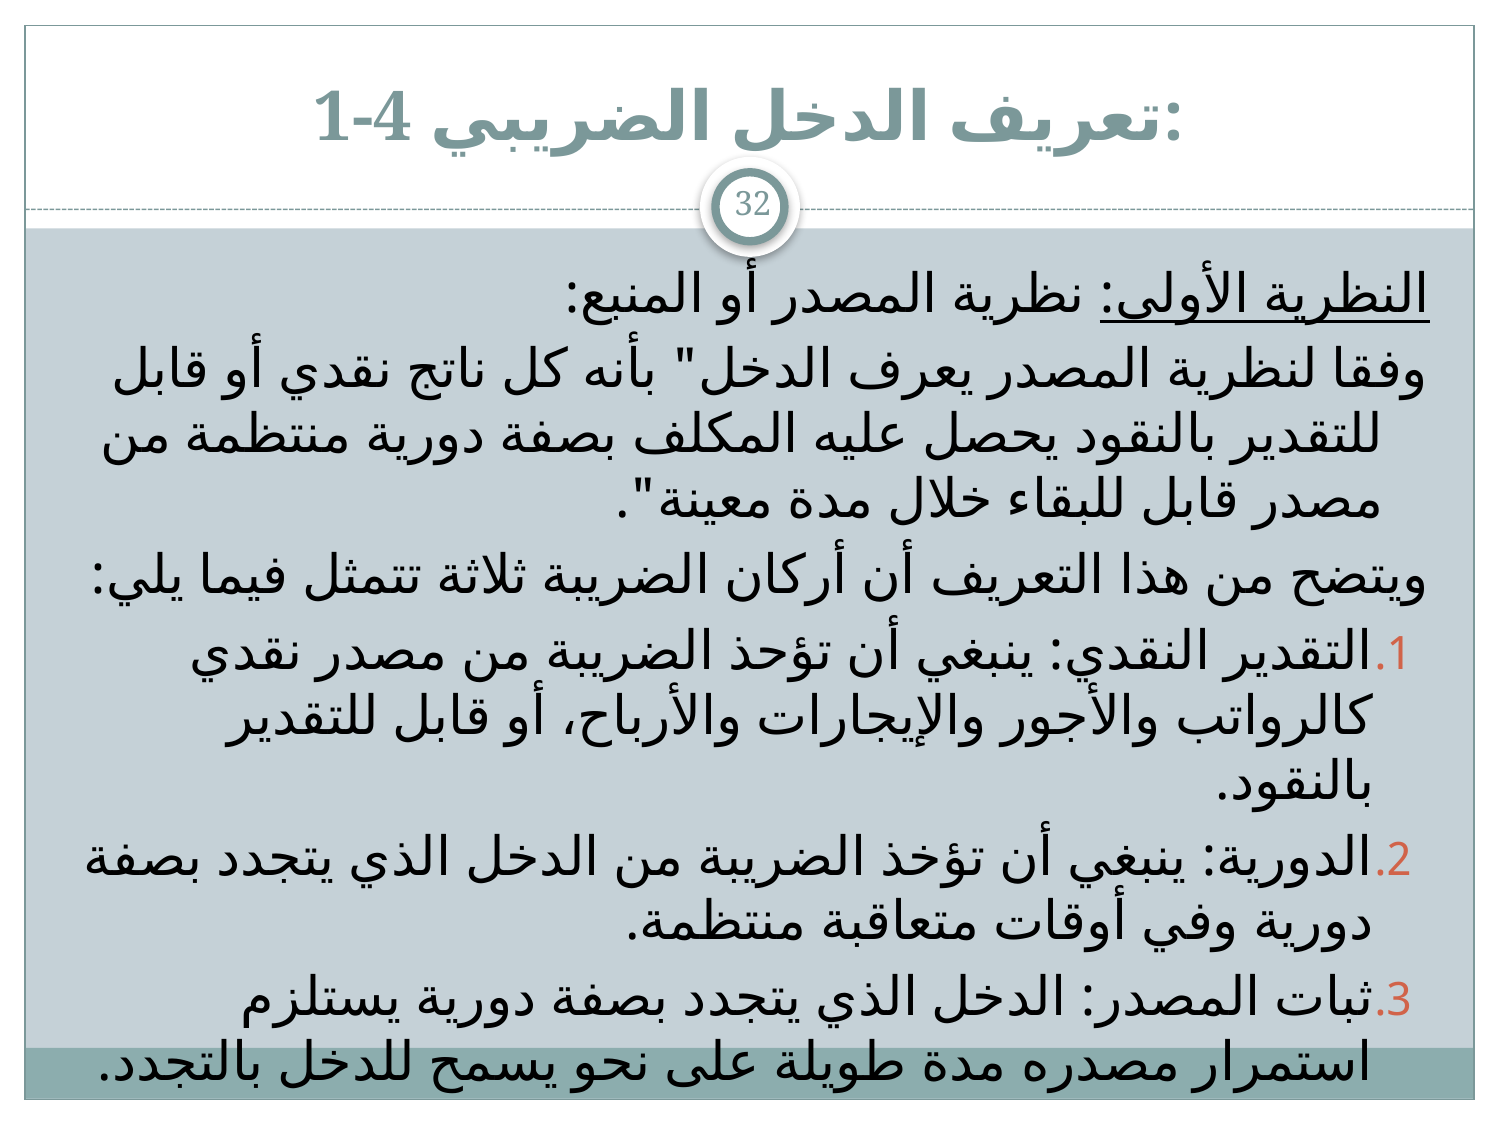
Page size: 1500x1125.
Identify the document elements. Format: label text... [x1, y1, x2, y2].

slide_number 32 [715, 168, 791, 241]
list النظرية الأولى: نظرية المصدر أو المنبع: وفقا لنظرية المصدر يعرف الدخل" بأنه كل ناتج نقدي أو قابل للتقدير بالنقود يحصل عليه المكلف بصفة دورية منتظمة من مصدر قابل للبقاء خلال مدة معينة". ويتضح من هذا التعريف أن أركان الضريبة ثلاثة تتمثل فيما يلي: التقدير النقدي: ينبغي أن تؤحذ الضريبة من مصدر نقدي كالرواتب والأجور والإيجارات والأرباح، أو قابل للتقدير بالنقود. الدورية: ينبغي أن تؤخذ الضريبة من الدخل الذي يتجدد بصفة دورية وفي أوقات متعاقبة منتظمة. ثبات المصدر: الدخل الذي يتجدد بصفة دورية يستلزم استمرار مصدره مدة طويلة على نحو يسمح للدخل بالتجدد. [49, 250, 1445, 1038]
title 1-4 تعريف الدخل الضريبي: [49, 37, 1450, 162]
